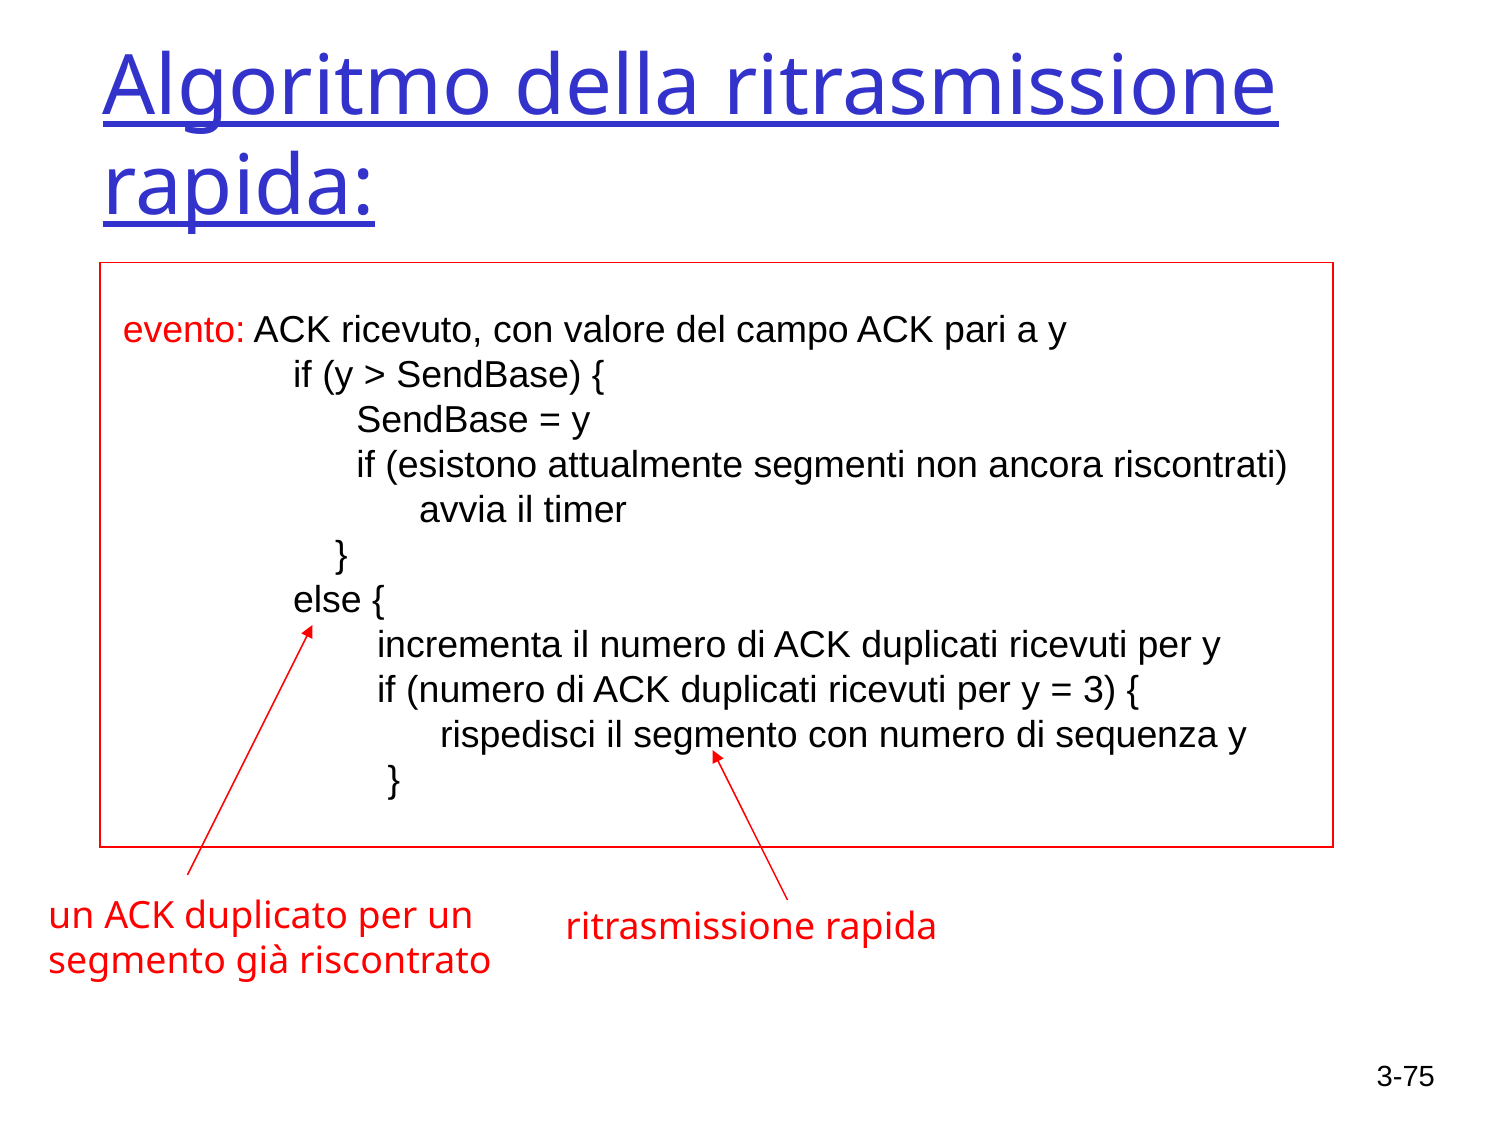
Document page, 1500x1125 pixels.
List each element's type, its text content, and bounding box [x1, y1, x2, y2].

text_box ritrasmissione rapida [550, 894, 953, 954]
text_box un ACK duplicato per un segmento già riscontrato [33, 883, 507, 989]
text_box [187, 624, 313, 876]
slide_number 3-75 [1338, 1049, 1451, 1125]
title Algoritmo della ritrasmissione rapida: [87, 37, 1363, 226]
text_box [712, 750, 788, 901]
text_box evento: ACK ricevuto, con valore del campo ACK pari a y if (y > SendBase) { SendBase = y if (esistono attualmente segmenti non ancora riscontrati) avvia il timer } else { incrementa il numero di ACK duplicati ricevuti per y if (numero di ACK duplicati ricevuti per y = 3) { rispedisci il segmento con numero di sequenza y } [99, 262, 1334, 848]
